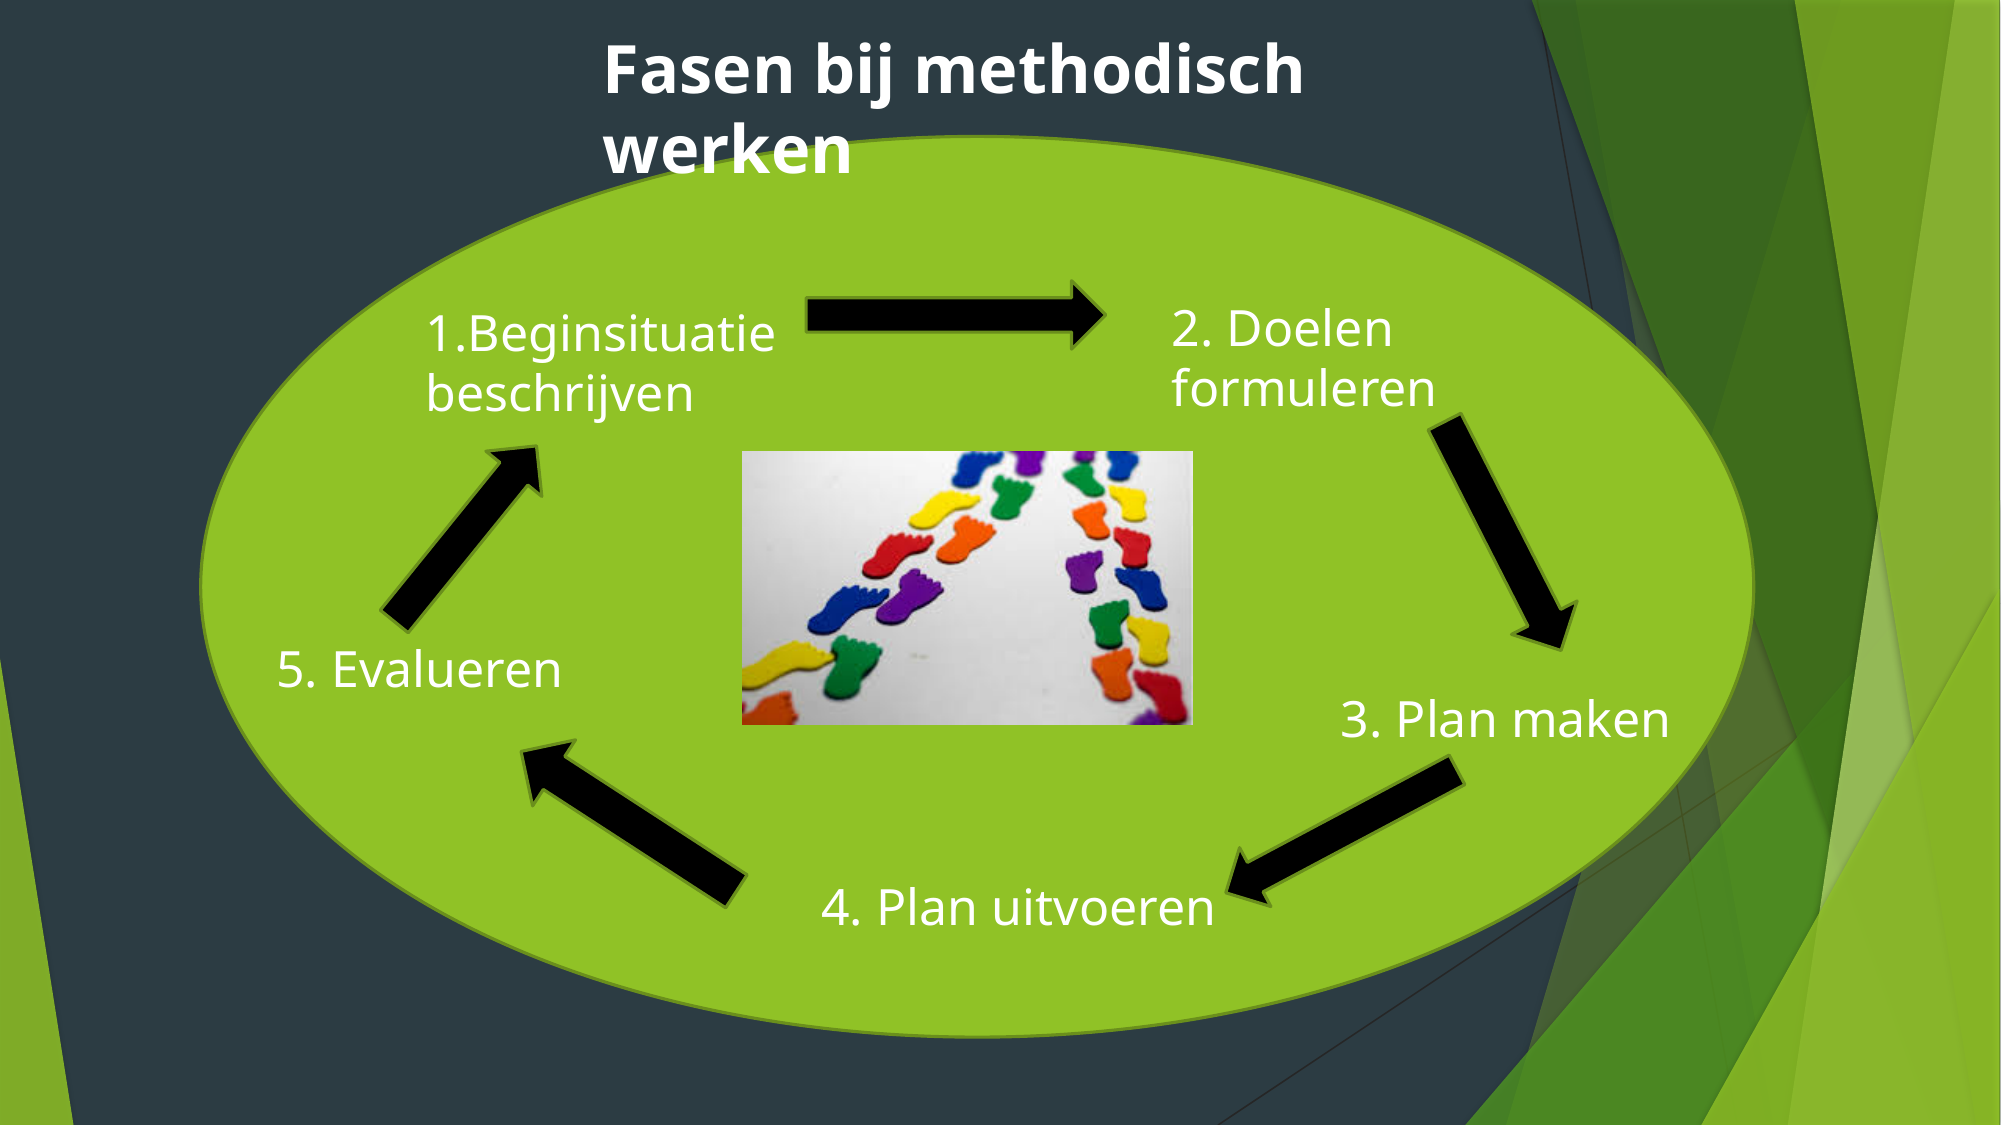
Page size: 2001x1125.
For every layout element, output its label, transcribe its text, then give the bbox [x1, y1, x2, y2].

text_box 2. Doelen formuleren [1156, 288, 1607, 424]
text_box 1.Beginsituatie beschrijven [410, 294, 861, 430]
text_box [519, 738, 749, 910]
text_box 3. Plan maken [1325, 680, 1776, 756]
text_box [199, 195, 1756, 1039]
text_box [1231, 753, 1467, 909]
text_box [379, 444, 544, 634]
text_box 5. Evalueren [261, 629, 712, 705]
text_box Fasen bij methodisch werken [587, 19, 1454, 195]
text_box [1426, 424, 1579, 652]
picture [741, 450, 1193, 726]
text_box 4. Plan uitvoeren [806, 868, 1257, 944]
text_box [861, 279, 1107, 351]
